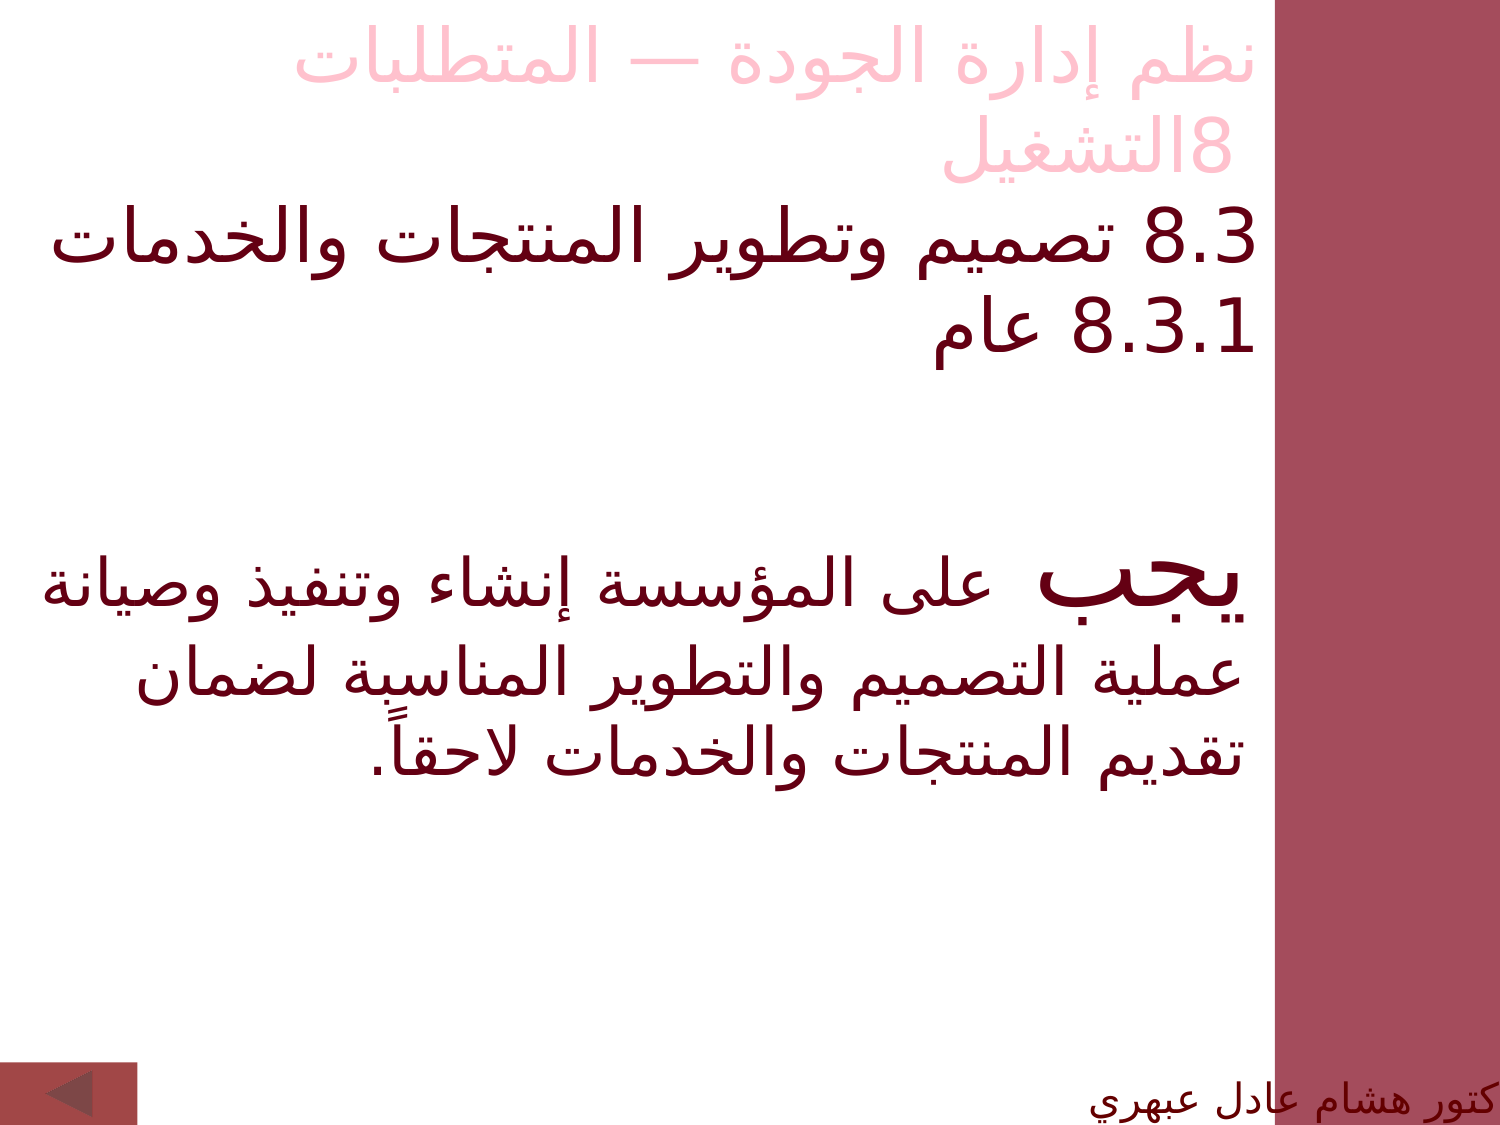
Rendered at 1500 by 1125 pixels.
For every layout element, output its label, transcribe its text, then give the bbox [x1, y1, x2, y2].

text_box [0, 1060, 140, 1125]
text_box [1273, 0, 1500, 1064]
text_box يجب على المؤسسة إنشاء وتنفيذ وصيانة عملية التصميم والتطوير المناسبة لضمان تقديم المنتجات والخدمات لاحقاً. [12, 486, 1263, 797]
text_box نظم إدارة الجودة — المتطلبات 8التشغيل 8.3 تصميم وتطوير المنتجات والخدمات 8.3.1 عام [0, 0, 1275, 375]
text_box الدكتور هشام عادل عبهري [1073, 1064, 1500, 1125]
